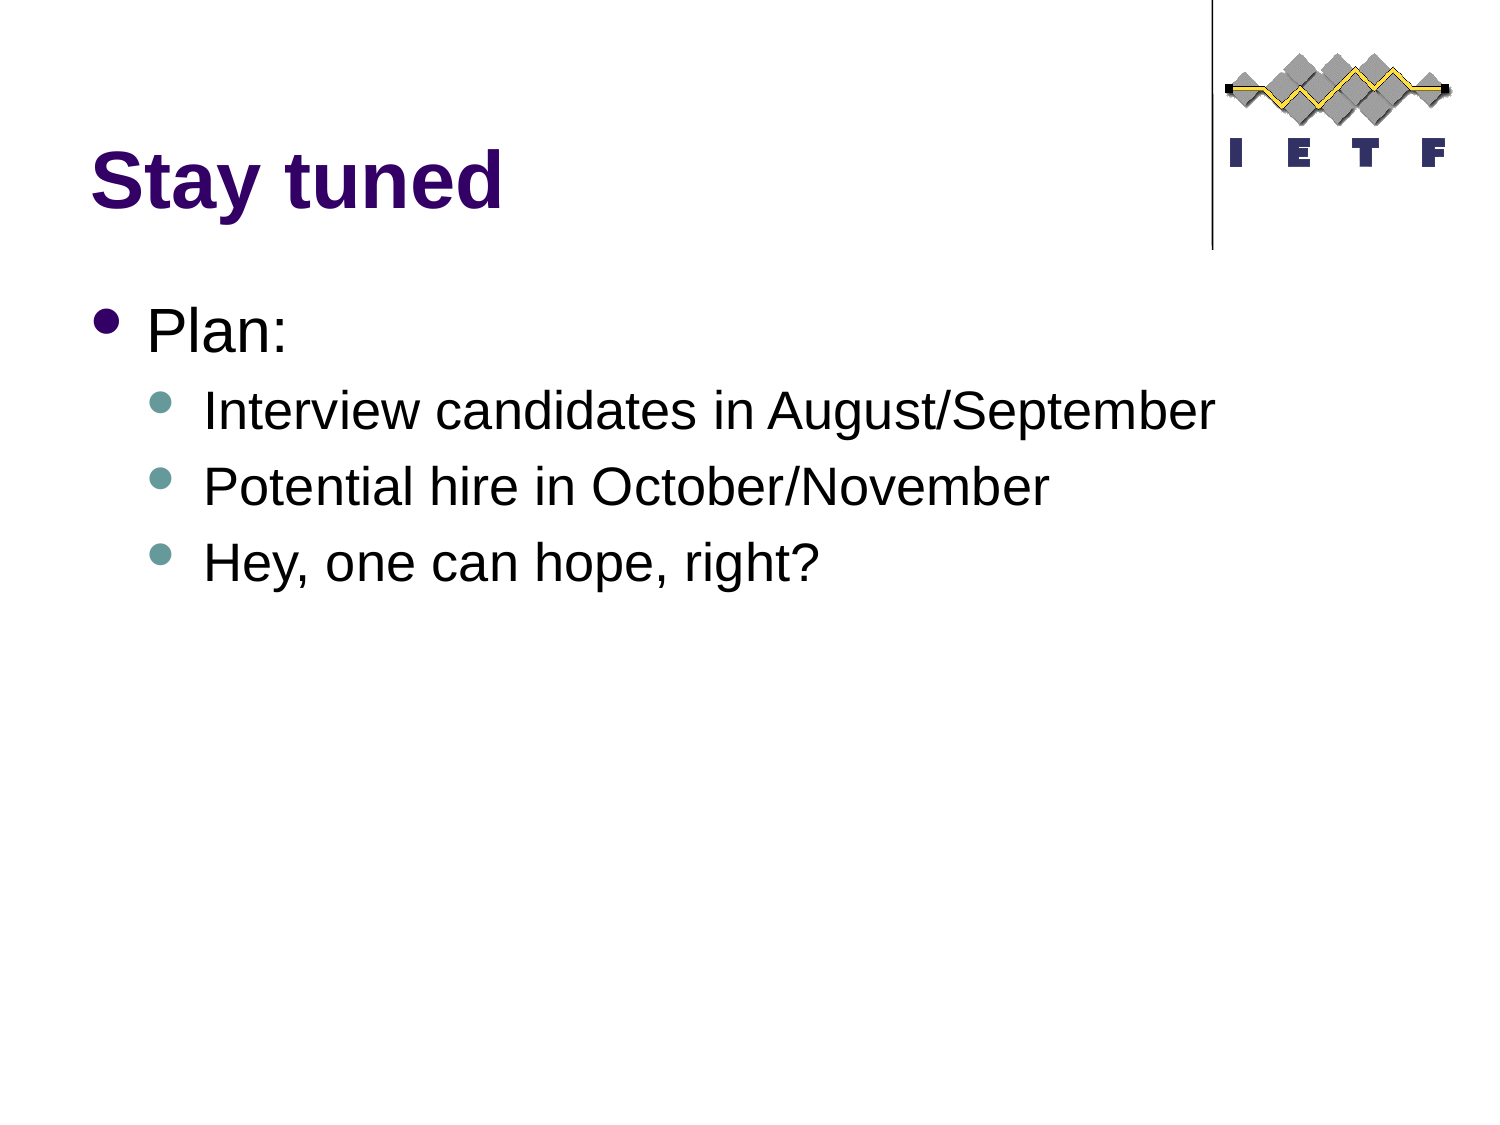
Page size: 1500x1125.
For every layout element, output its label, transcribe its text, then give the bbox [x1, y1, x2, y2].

title Stay tuned [74, 19, 1201, 233]
list Plan: Interview candidates in August/September Potential hire in October/November Hey, one can hope, right? [74, 281, 1426, 1006]
picture [1212, 37, 1463, 181]
